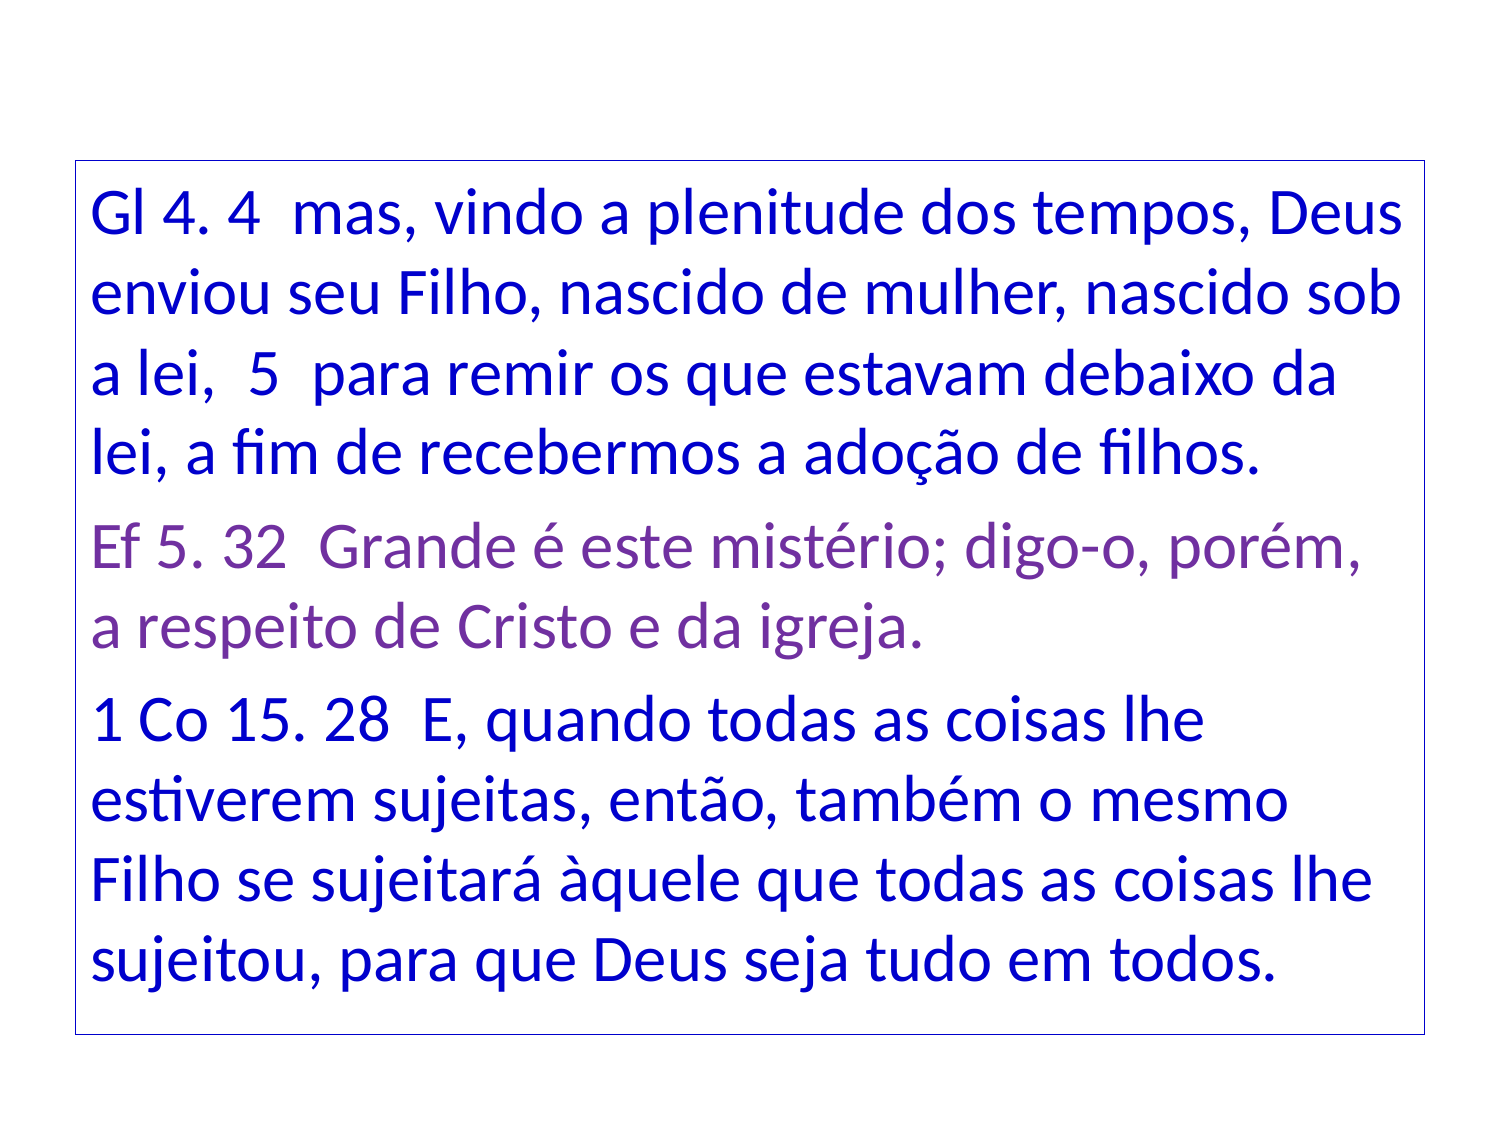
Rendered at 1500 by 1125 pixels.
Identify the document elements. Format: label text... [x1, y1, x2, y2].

list Gl 4. 4 mas, vindo a plenitude dos tempos, Deus enviou seu Filho, nascido de mulher, nascido sob a lei, 5 para remir os que estavam debaixo da lei, a fim de recebermos a adoção de filhos. Ef 5. 32 Grande é este mistério; digo-o, porém, a respeito de Cristo e da igreja. 1 Co 15. 28 E, quando todas as coisas lhe estiverem sujeitas, então, também o mesmo Filho se sujeitará àquele que todas as coisas lhe sujeitou, para que Deus seja tudo em todos. [75, 160, 1425, 1035]
